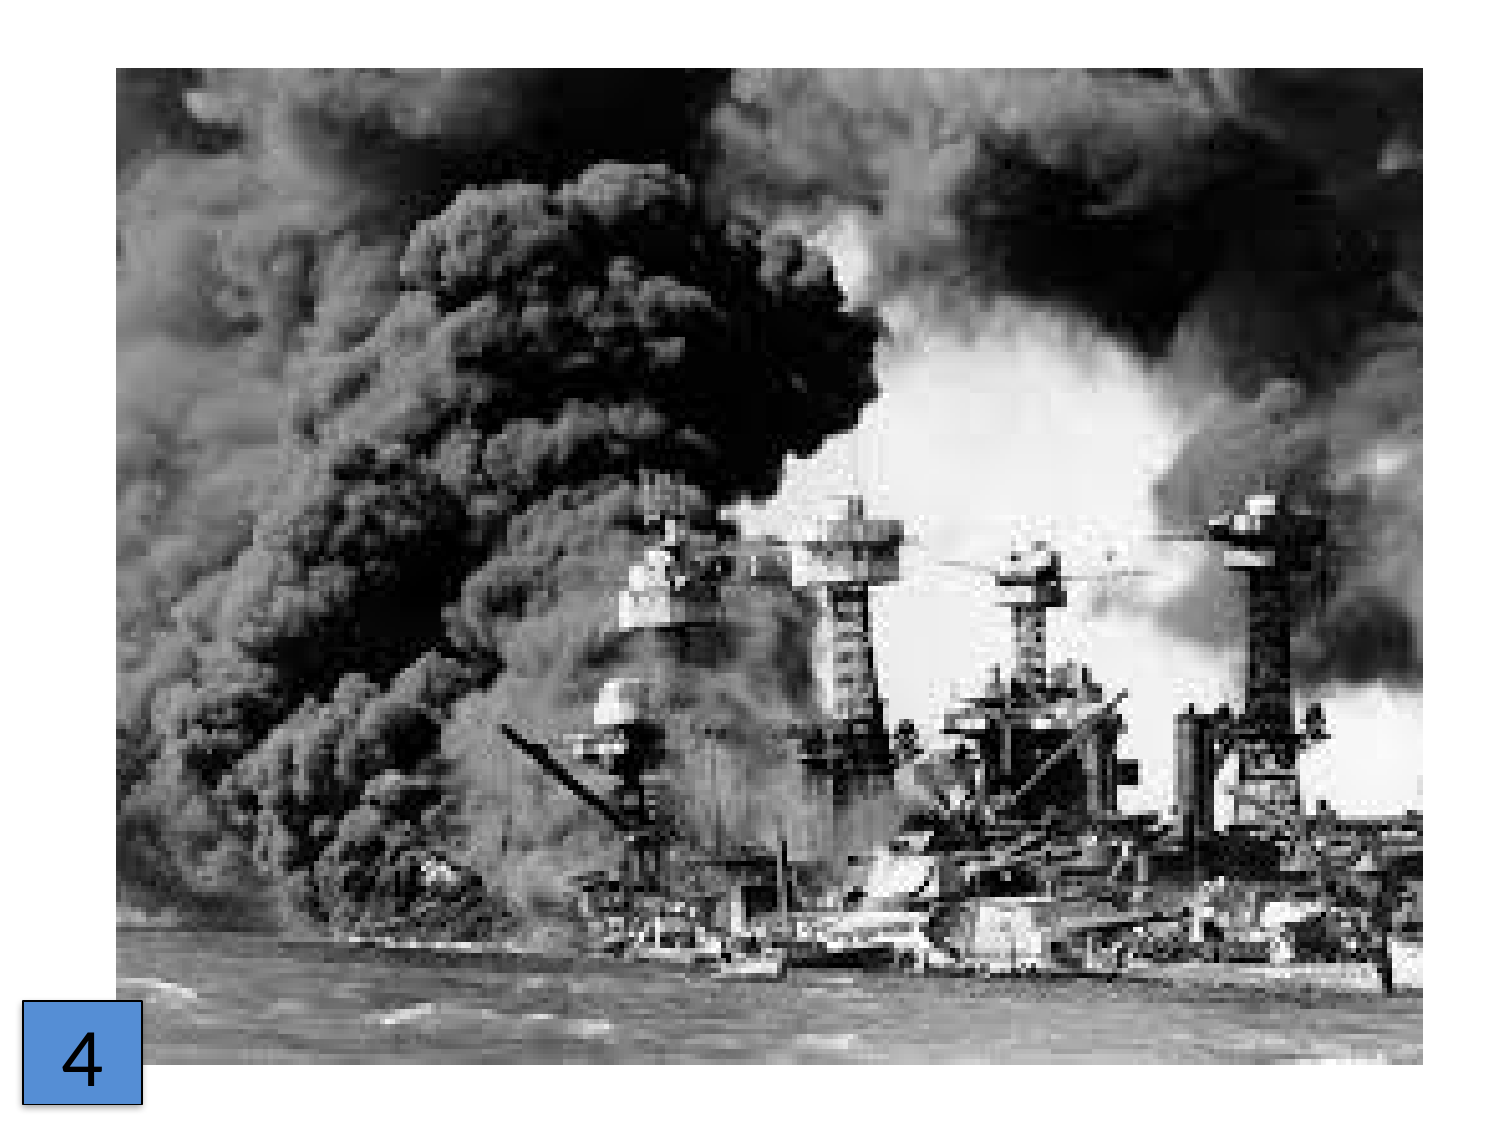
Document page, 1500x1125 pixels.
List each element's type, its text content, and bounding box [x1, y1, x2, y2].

picture [116, 68, 1424, 1065]
text_box 4 [22, 1000, 143, 1105]
